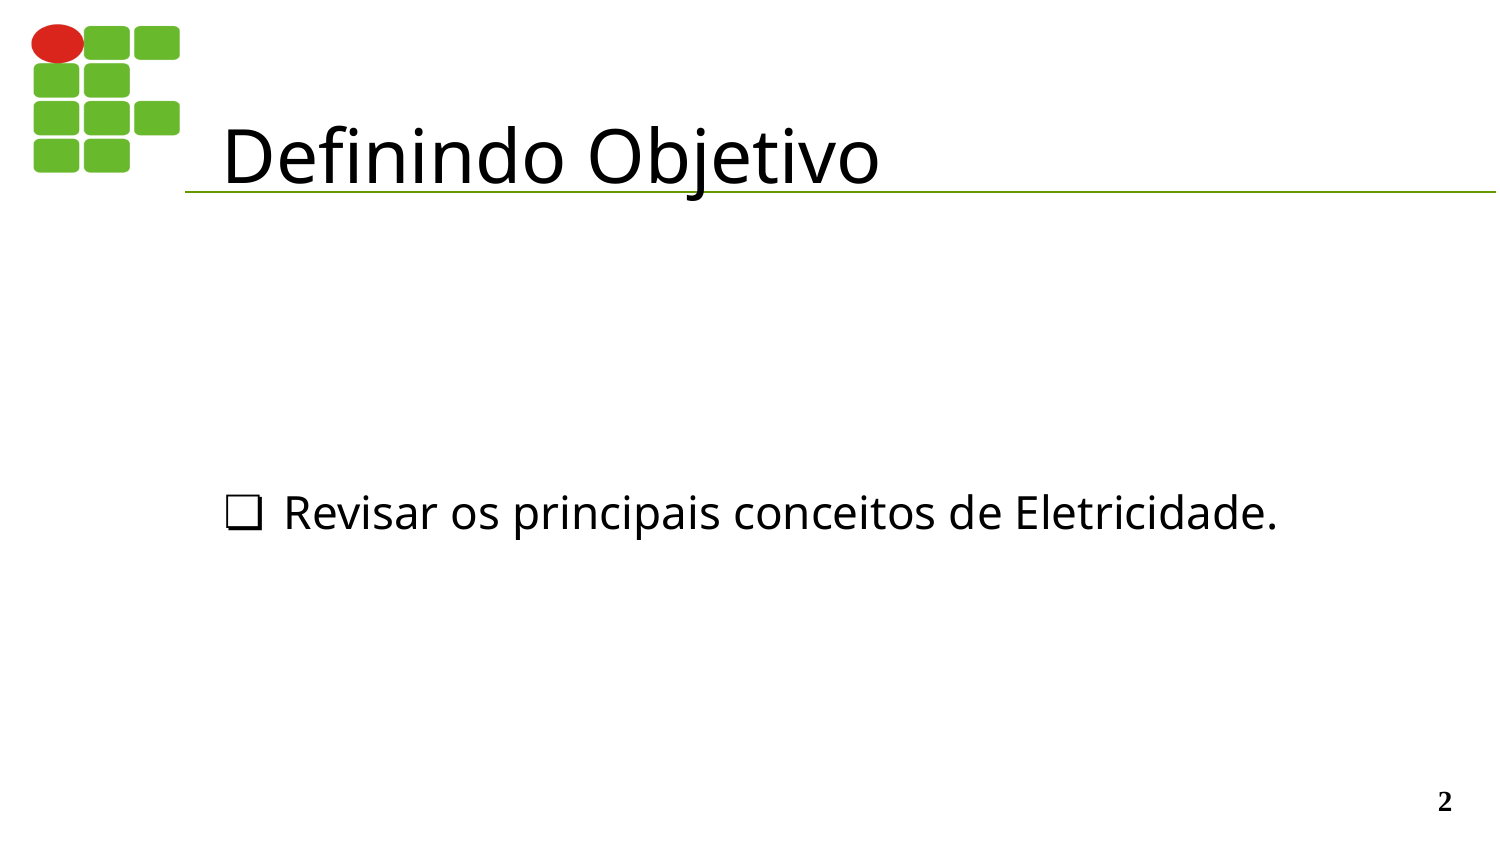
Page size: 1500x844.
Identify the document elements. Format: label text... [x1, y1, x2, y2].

text_box Revisar os principais conceitos de Eletricidade. [193, 248, 1469, 769]
picture [29, 23, 182, 174]
title Definindo Objetivo [206, 26, 1468, 207]
text_box ‹#› [1155, 769, 1468, 825]
